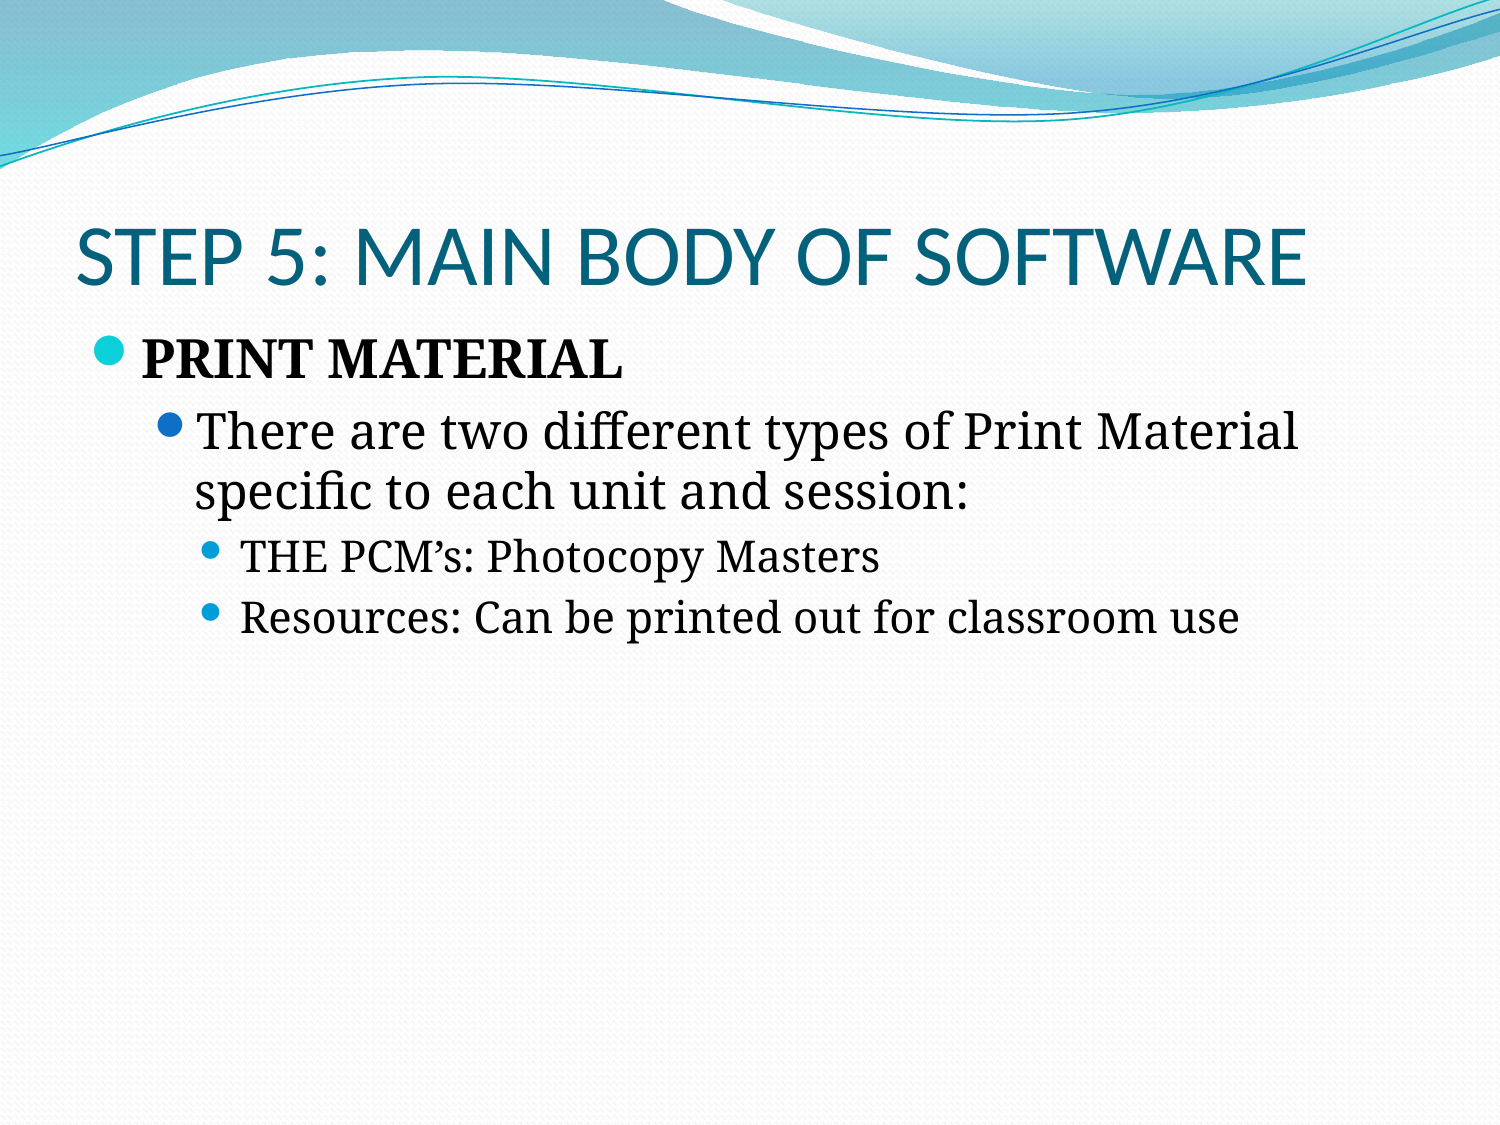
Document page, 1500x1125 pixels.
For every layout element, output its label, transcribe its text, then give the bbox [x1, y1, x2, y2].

list PRINT MATERIAL There are two different types of Print Material specific to each unit and session: THE PCM’s: Photocopy Masters Resources: Can be printed out for classroom use [75, 317, 1425, 1038]
title STEP 5: MAIN BODY OF SOFTWARE [75, 115, 1425, 303]
